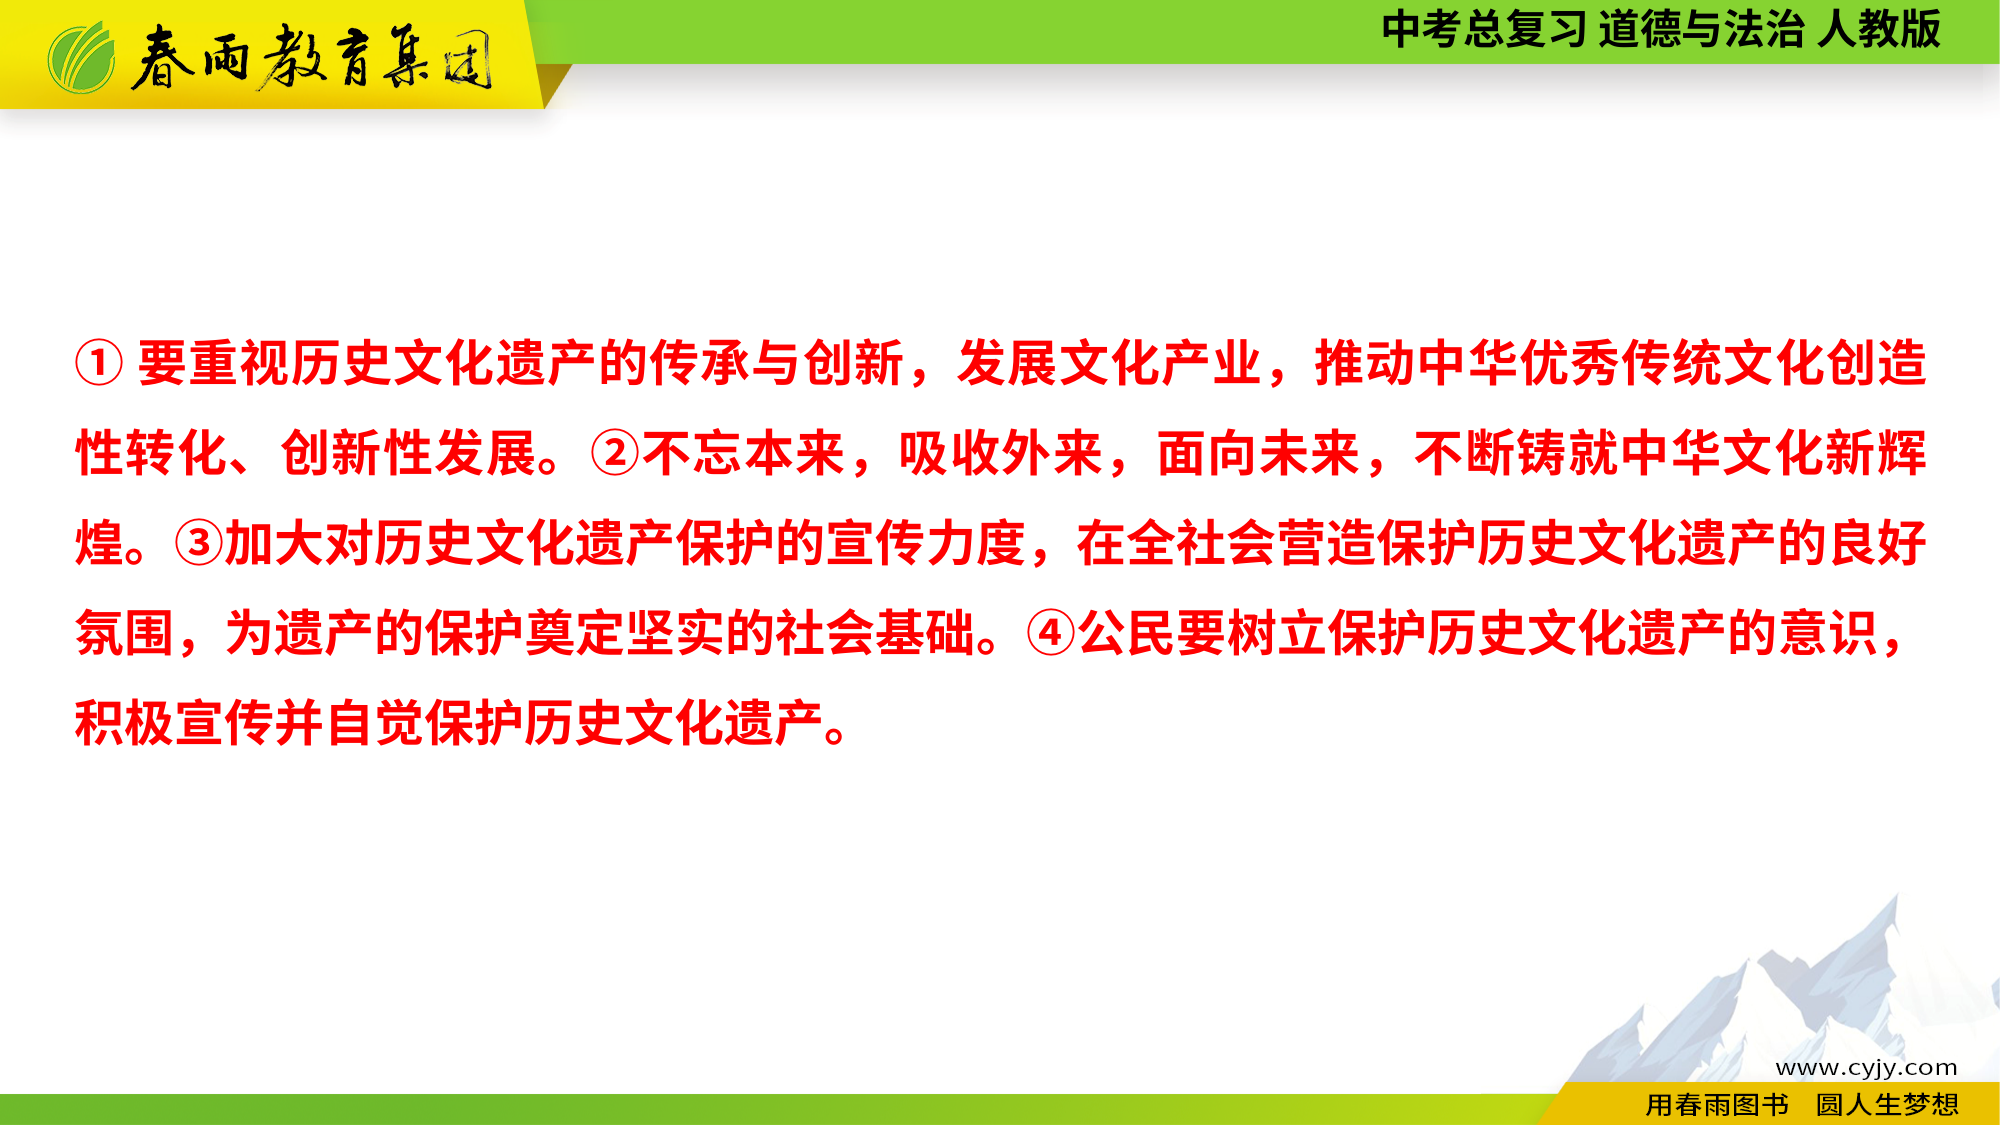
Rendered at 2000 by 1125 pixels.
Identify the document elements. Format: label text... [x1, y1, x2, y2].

picture [0, 0, 2000, 1125]
list ①要重视历史文化遗产的传承与创新，发展文化产业，推动中华优秀传统文化创造性转化、创新性发展。②不忘本来，吸收外来，面向未来，不断铸就中华文化新辉煌。③加大对历史文化遗产保护的宣传力度，在全社会营造保护历史文化遗产的良好氛围，为遗产的保护奠定坚实的社会基础。④公民要树立保护历史文化遗产的意识，积极宣传并自觉保护历史文化遗产。 [59, 293, 1944, 752]
